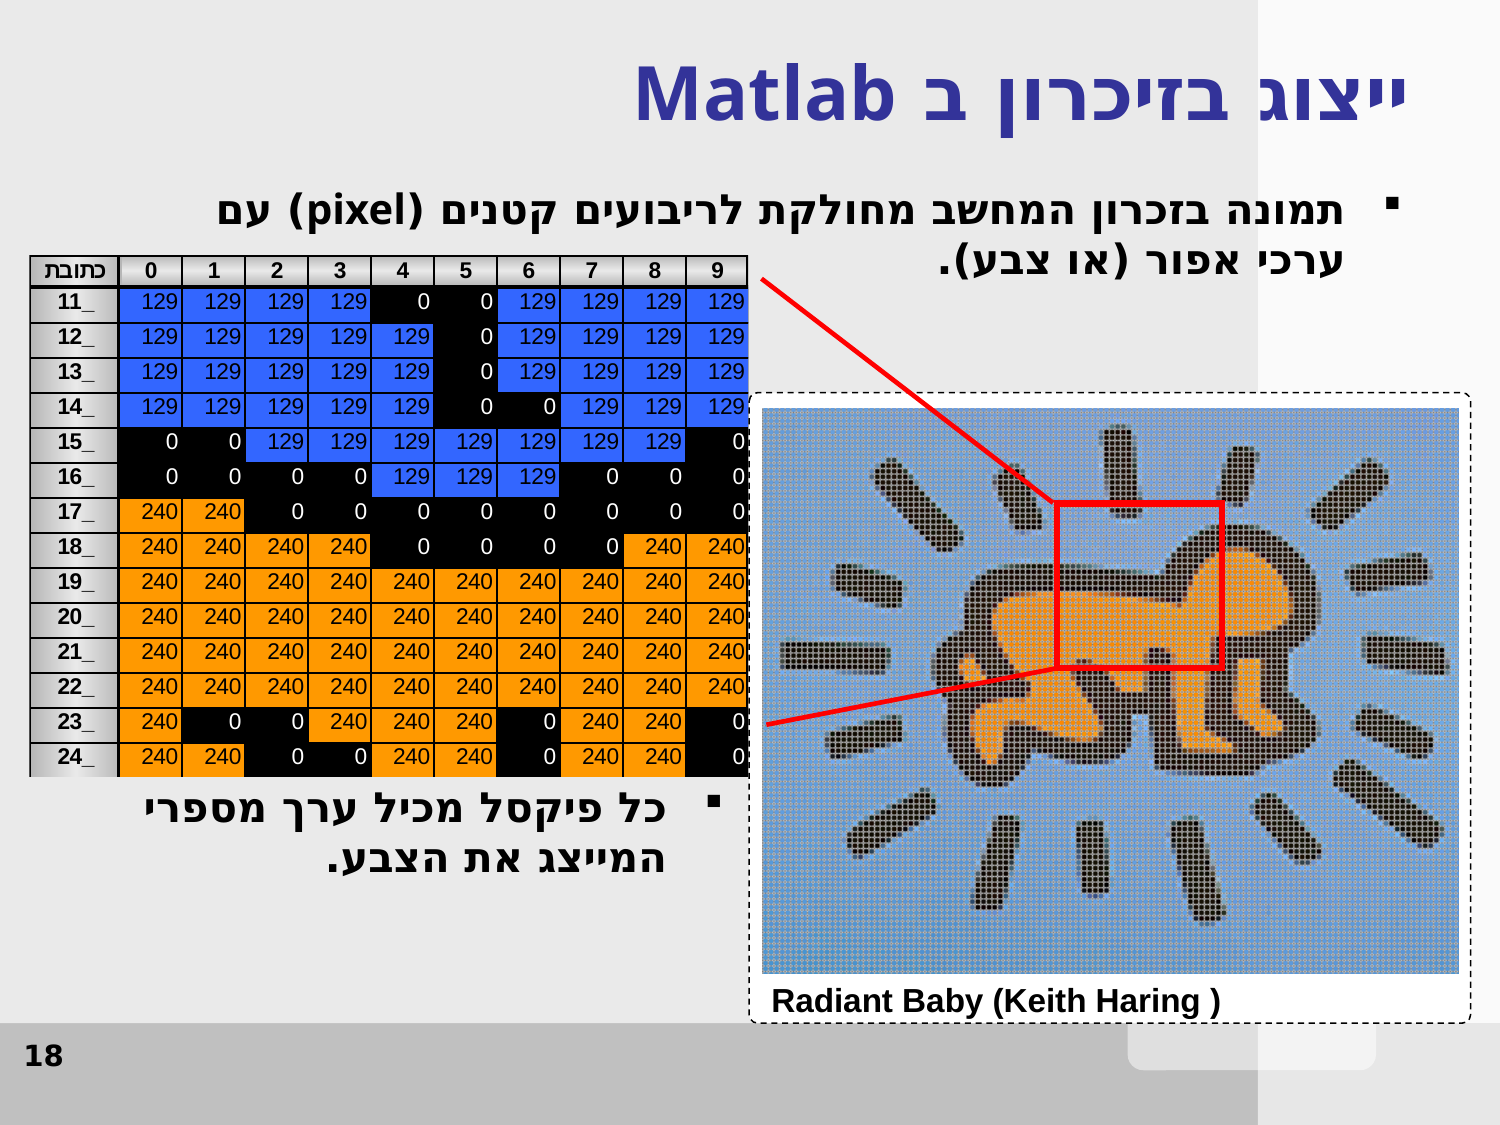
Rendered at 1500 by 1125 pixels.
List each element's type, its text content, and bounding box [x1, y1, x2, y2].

text_box [749, 780, 756, 1023]
text_box Radiant Baby (Keith Haring ) [756, 975, 1237, 1027]
picture [761, 408, 1459, 974]
slide_number 18 [8, 1029, 359, 1108]
text_box תמונה בזכרון המחשב מחולקת לריבועים קטנים (pixel) עם ערכי אפור (או צבע). [105, 175, 1417, 291]
text_box [754, 392, 1471, 1024]
text_box ייצוג בזיכרון ב Matlab [76, 20, 1425, 161]
text_box כל פיקסל מכיל ערך מספרי המייצג את הצבע. [5, 773, 739, 889]
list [29, 255, 751, 779]
